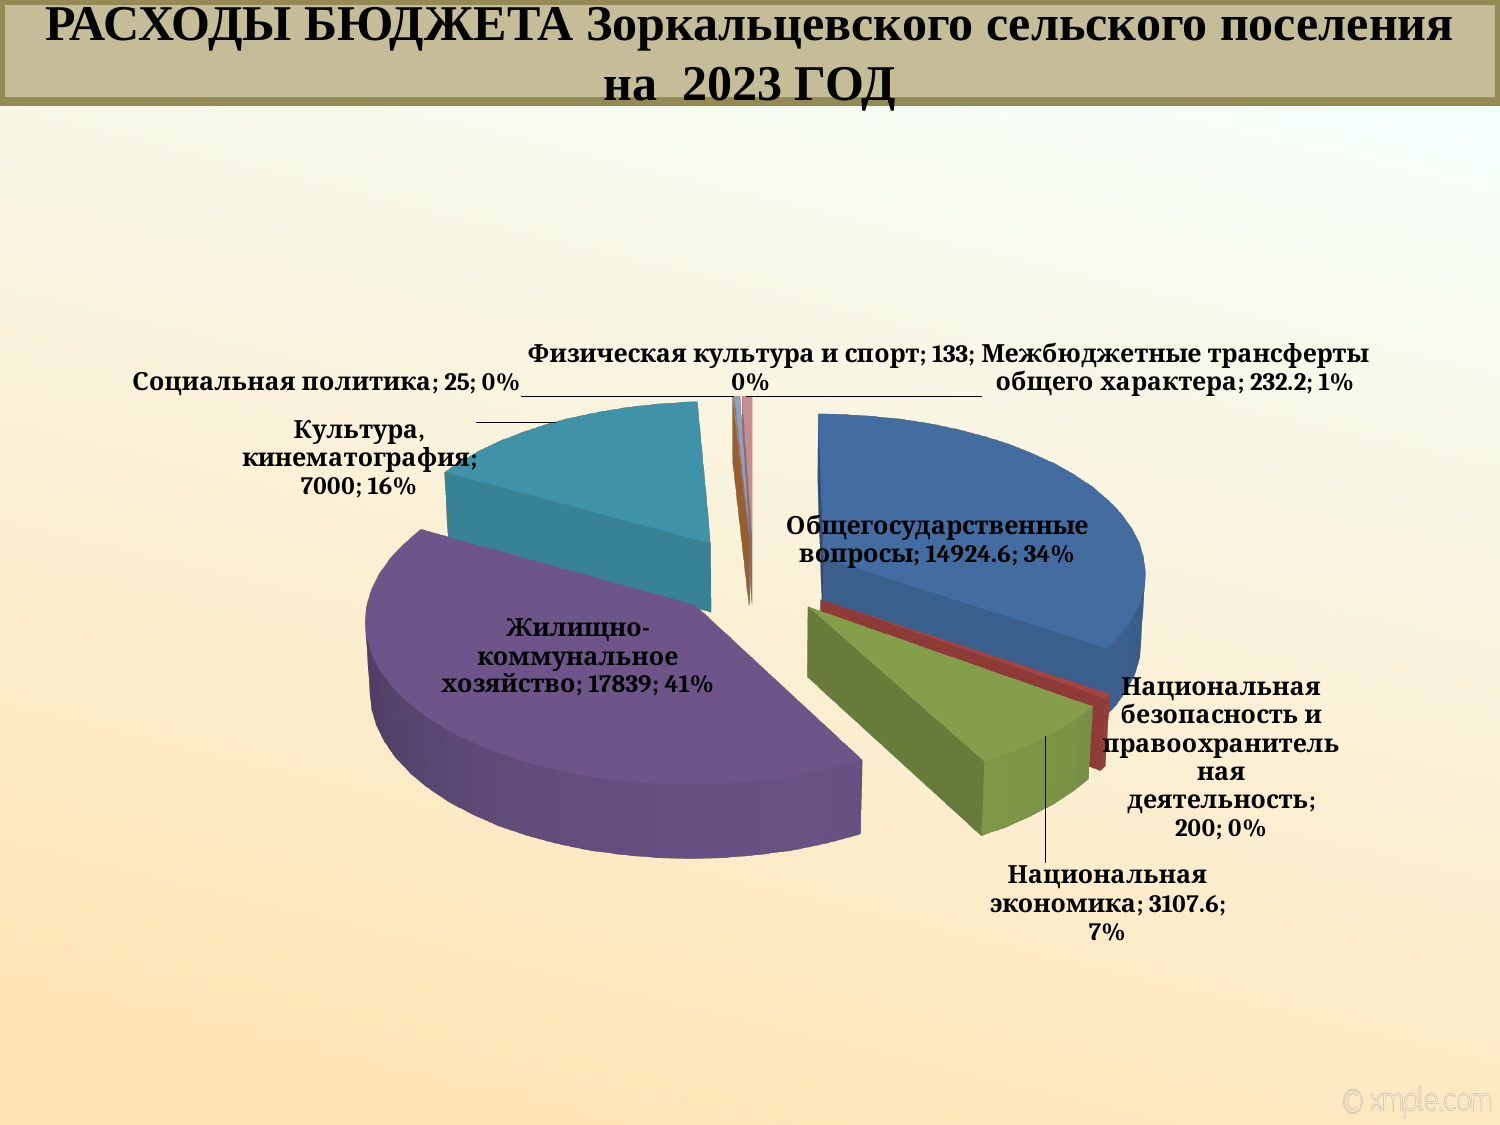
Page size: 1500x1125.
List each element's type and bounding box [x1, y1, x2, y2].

chart [29, 136, 1459, 1107]
picture [0, 0, 1500, 1125]
